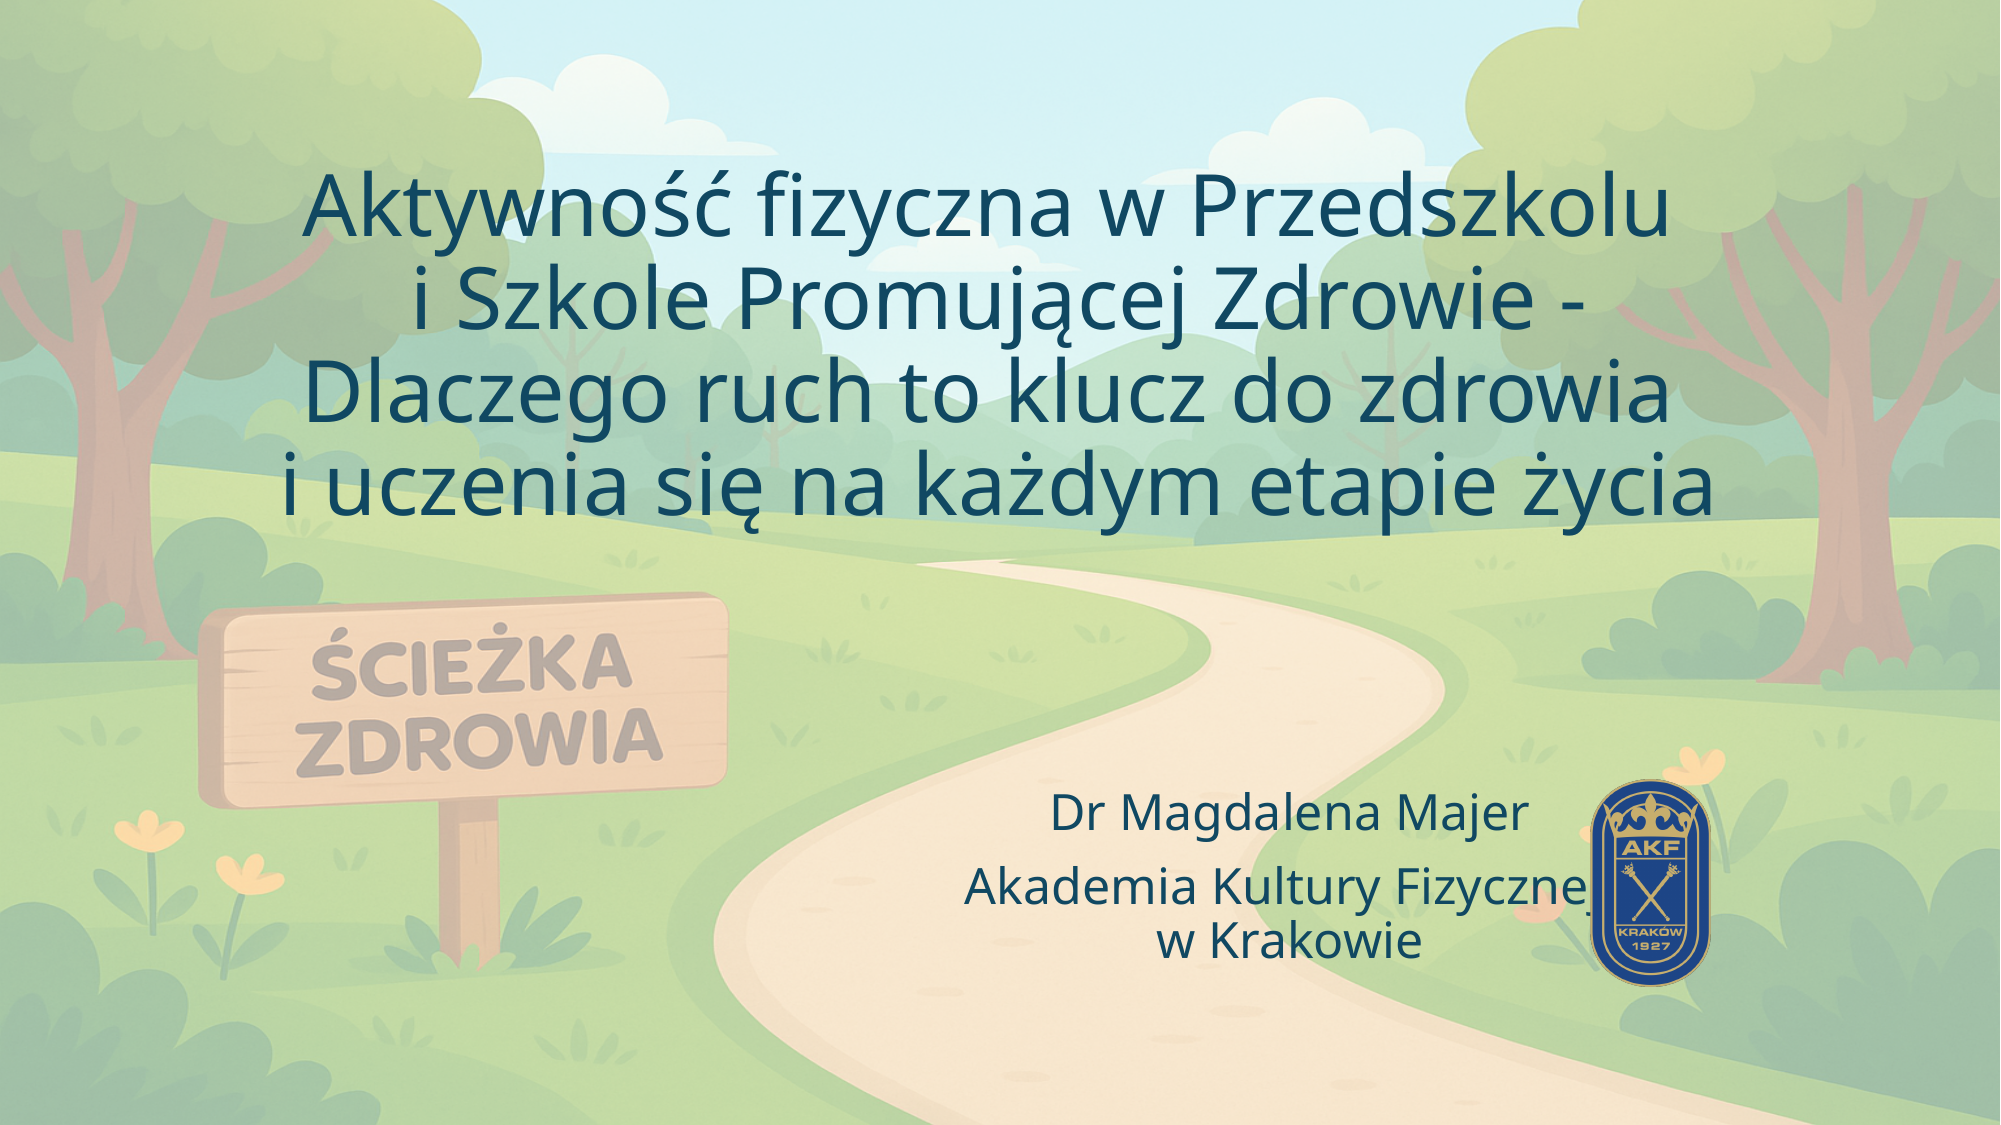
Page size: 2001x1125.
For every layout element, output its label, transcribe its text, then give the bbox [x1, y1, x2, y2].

title Aktywność fizyczna w Przedszkolu i Szkole Promującej Zdrowie - Dlaczego ruch to klucz do zdrowia i uczenia się na każdym etapie życia [249, 149, 1750, 542]
picture [1589, 778, 1712, 987]
subtitle Dr Magdalena Majer Akademia Kultury Fizycznej w Krakowie [540, 779, 2000, 1125]
